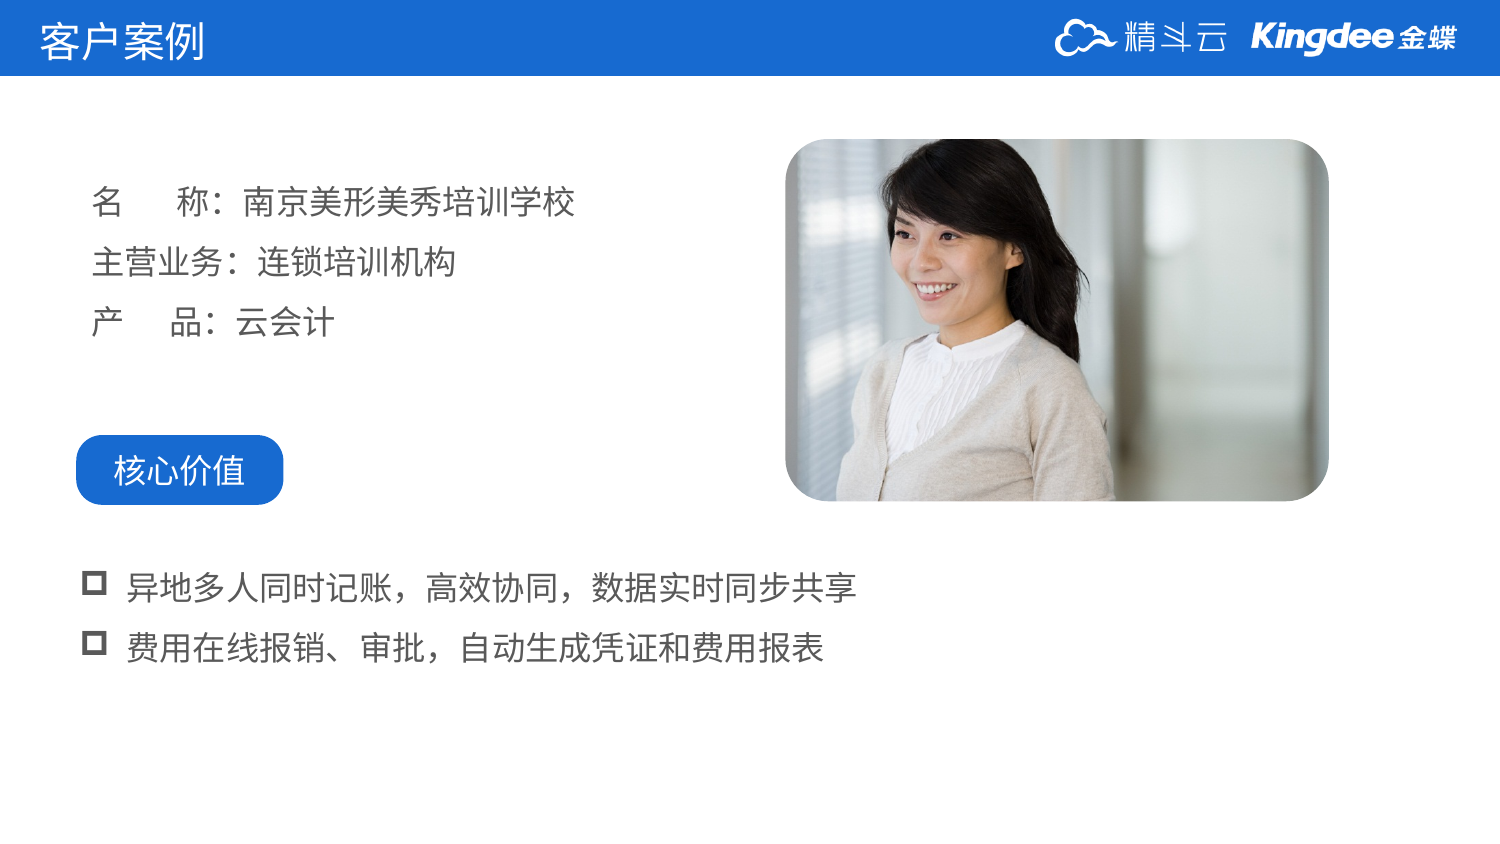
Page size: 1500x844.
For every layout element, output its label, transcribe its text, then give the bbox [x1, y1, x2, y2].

text_box 名 称：南京美形美秀培训学校 主营业务：连锁培训机构 产 品：云会计 [76, 154, 591, 349]
picture [1194, 0, 1487, 69]
text_box 异地多人同时记账，高效协同，数据实时同步共享 费用在线报销、审批，自动生成凭证和费用报表 [64, 540, 1223, 735]
text_box 客户案例 [24, 0, 1194, 84]
picture [785, 138, 1330, 502]
text_box 核心价值 [74, 432, 286, 507]
